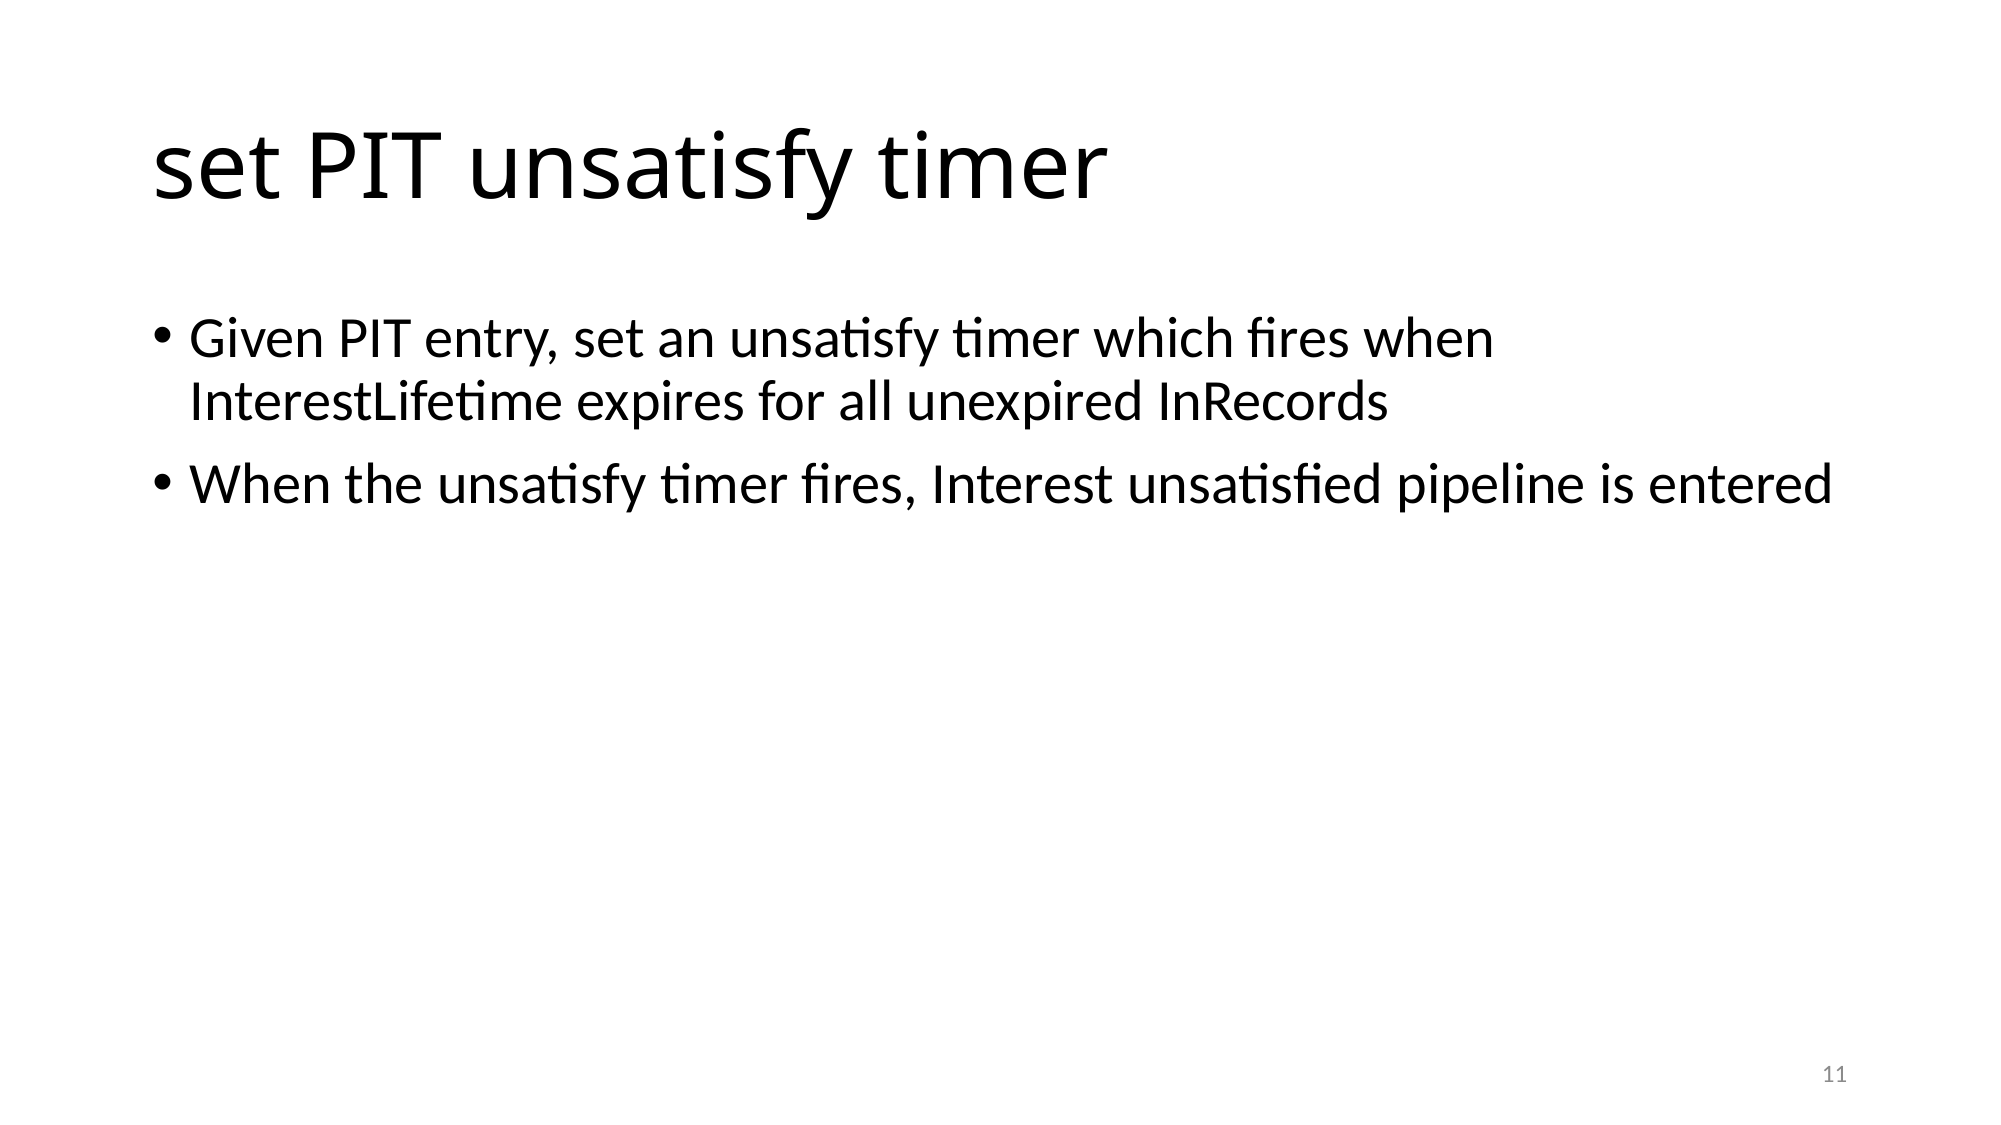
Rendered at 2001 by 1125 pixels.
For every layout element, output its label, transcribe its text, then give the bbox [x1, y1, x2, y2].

title set PIT unsatisfy timer [137, 59, 1863, 278]
slide_number 11 [1412, 1042, 1863, 1103]
list Given PIT entry, set an unsatisfy timer which fires when InterestLifetime expires for all unexpired InRecords When the unsatisfy timer fires, Interest unsatisfied pipeline is entered [137, 299, 1863, 1014]
